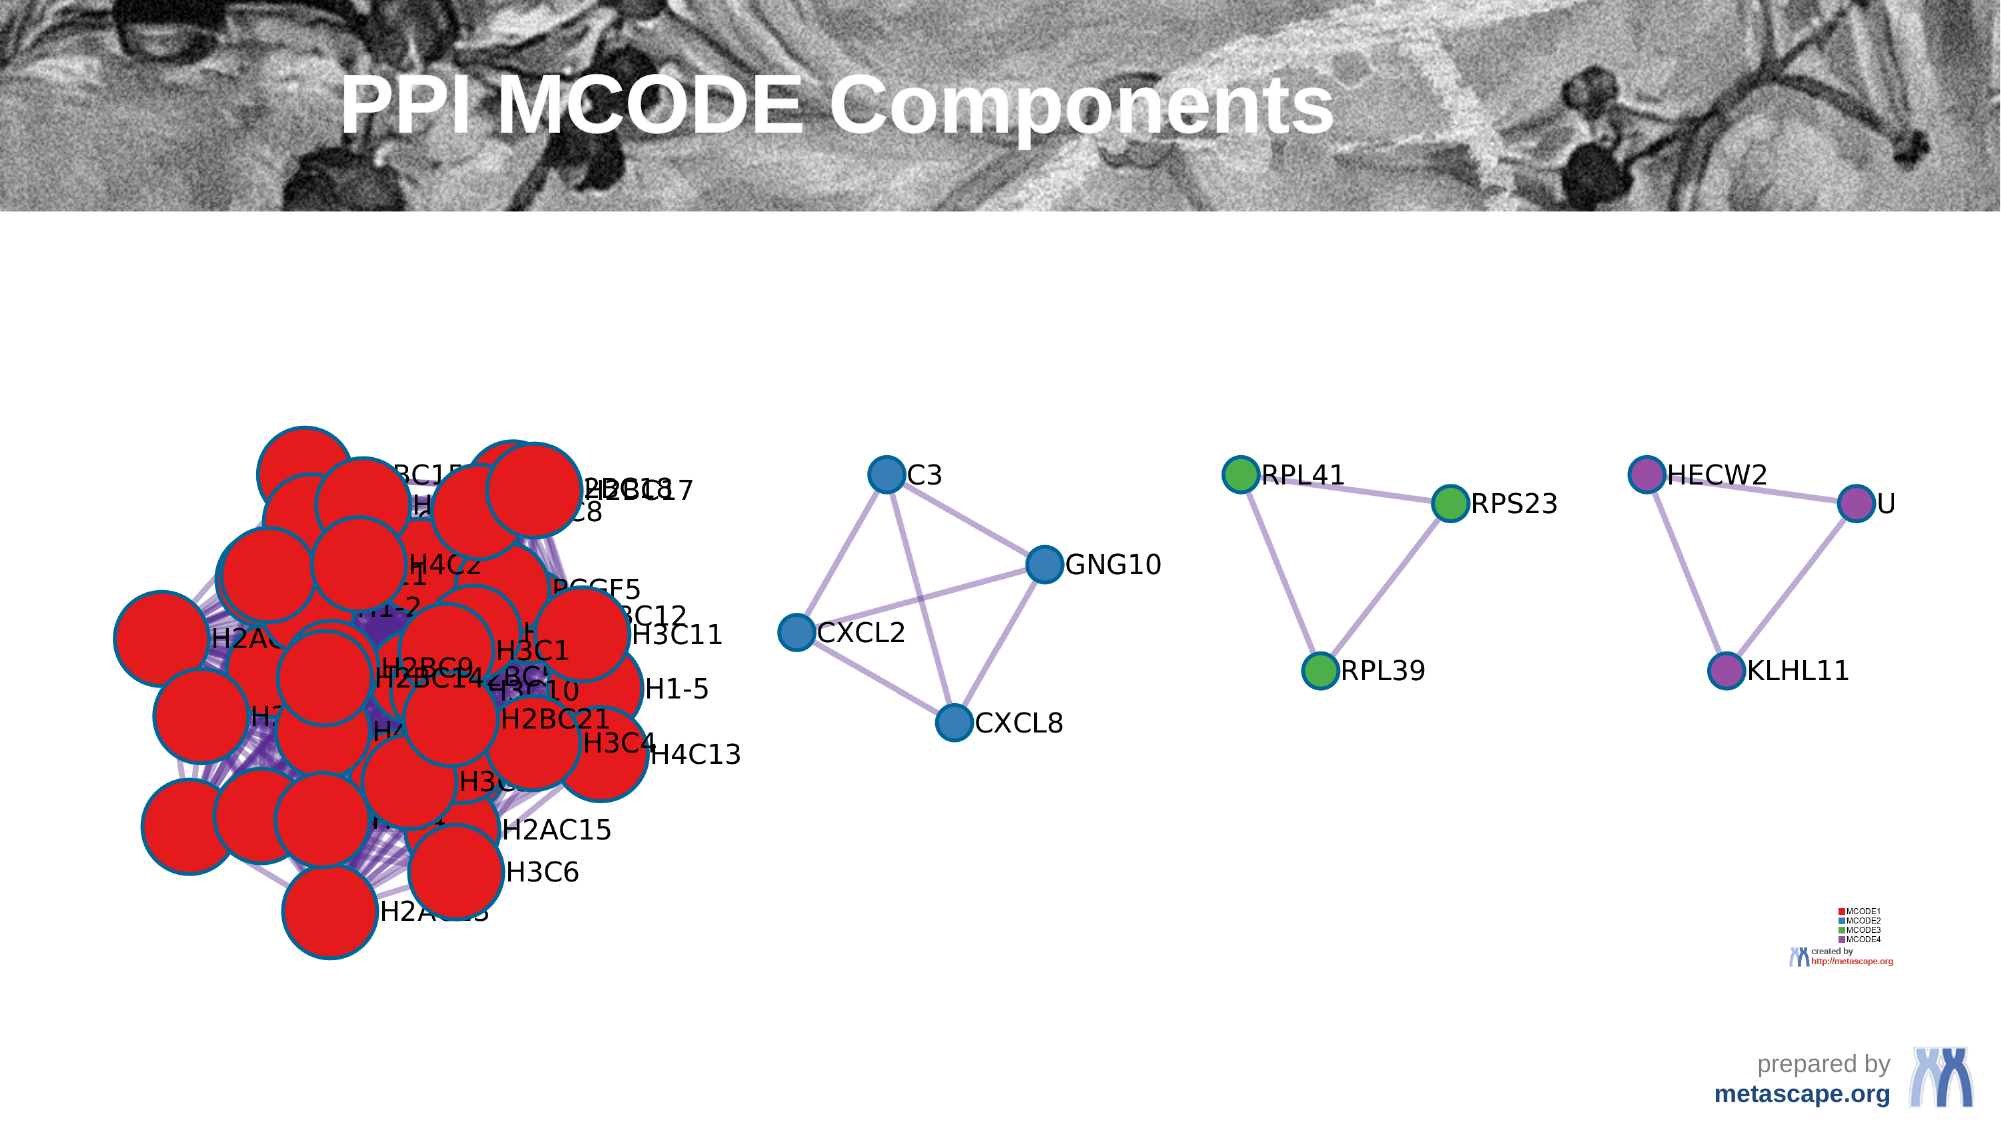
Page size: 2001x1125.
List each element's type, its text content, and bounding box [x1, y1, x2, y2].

title PPI MCODE Components [323, 11, 1501, 187]
picture [0, 0, 2001, 1125]
